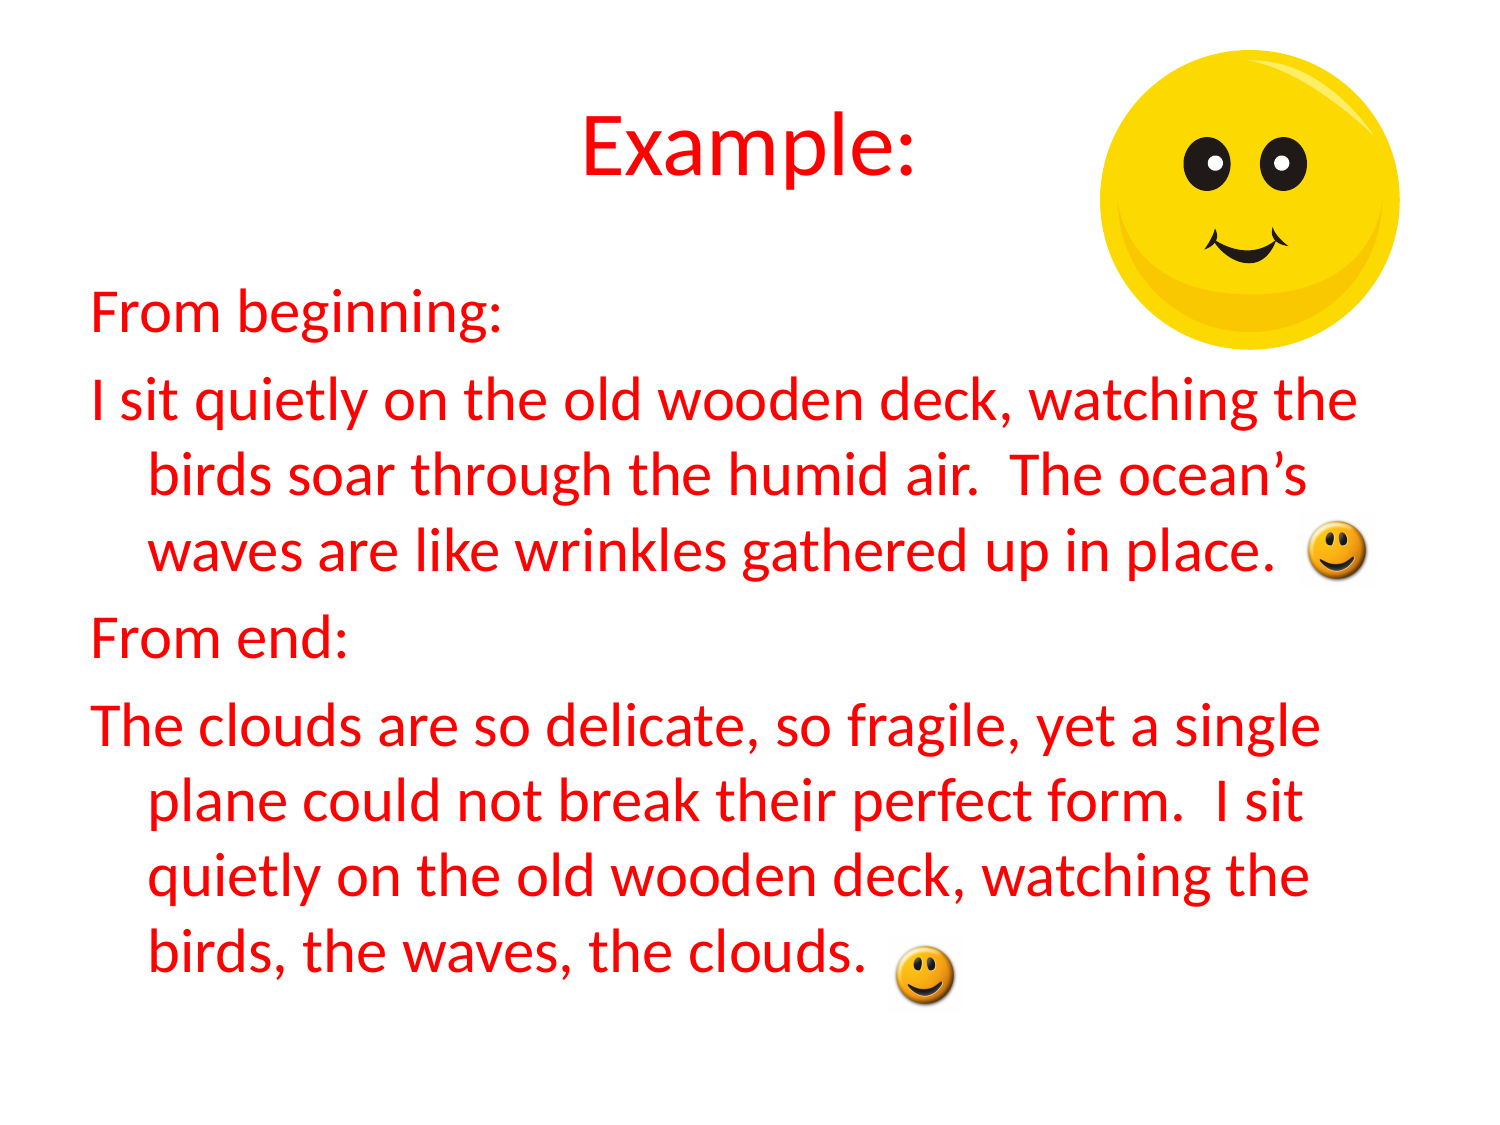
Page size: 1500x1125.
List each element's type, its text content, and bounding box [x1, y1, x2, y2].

list From beginning: I sit quietly on the old wooden deck, watching the birds soar through the humid air. The ocean’s waves are like wrinkles gathered up in place. From end: The clouds are so delicate, so fragile, yet a single plane could not break their perfect form. I sit quietly on the old wooden deck, watching the birds, the waves, the clouds. [75, 262, 1425, 1005]
picture [1299, 512, 1376, 588]
picture [887, 937, 963, 1013]
title Example: [75, 45, 1425, 233]
picture [1099, 49, 1401, 351]
